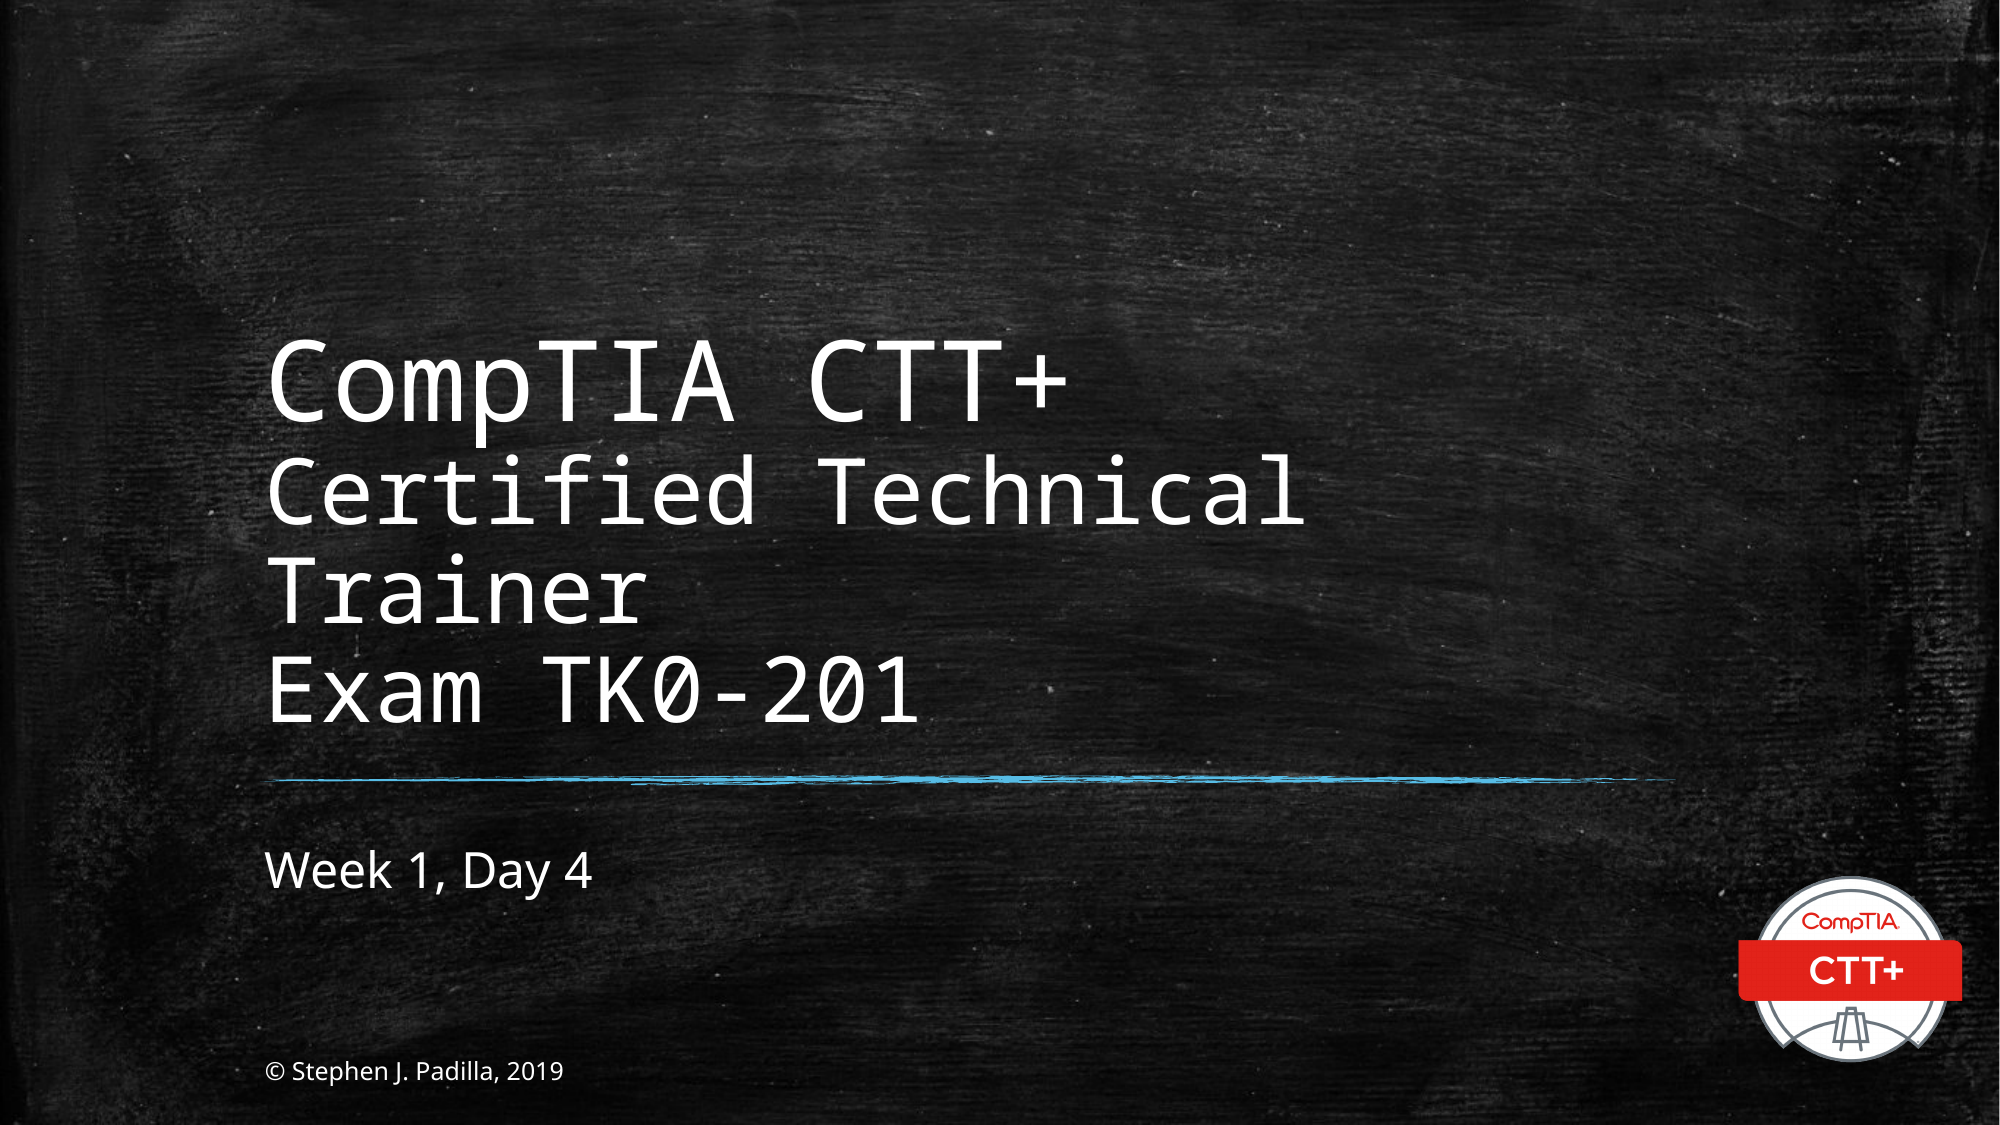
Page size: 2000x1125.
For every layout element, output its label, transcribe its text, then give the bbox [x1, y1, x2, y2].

picture [1699, 824, 2000, 1125]
subtitle Week 1, Day 4 [249, 837, 1699, 1013]
footer © Stephen J. Padilla, 2019 [249, 1050, 1288, 1096]
title CompTIA CTT+ Certified Technical Trainer Exam TK0-201 [249, 312, 1750, 750]
